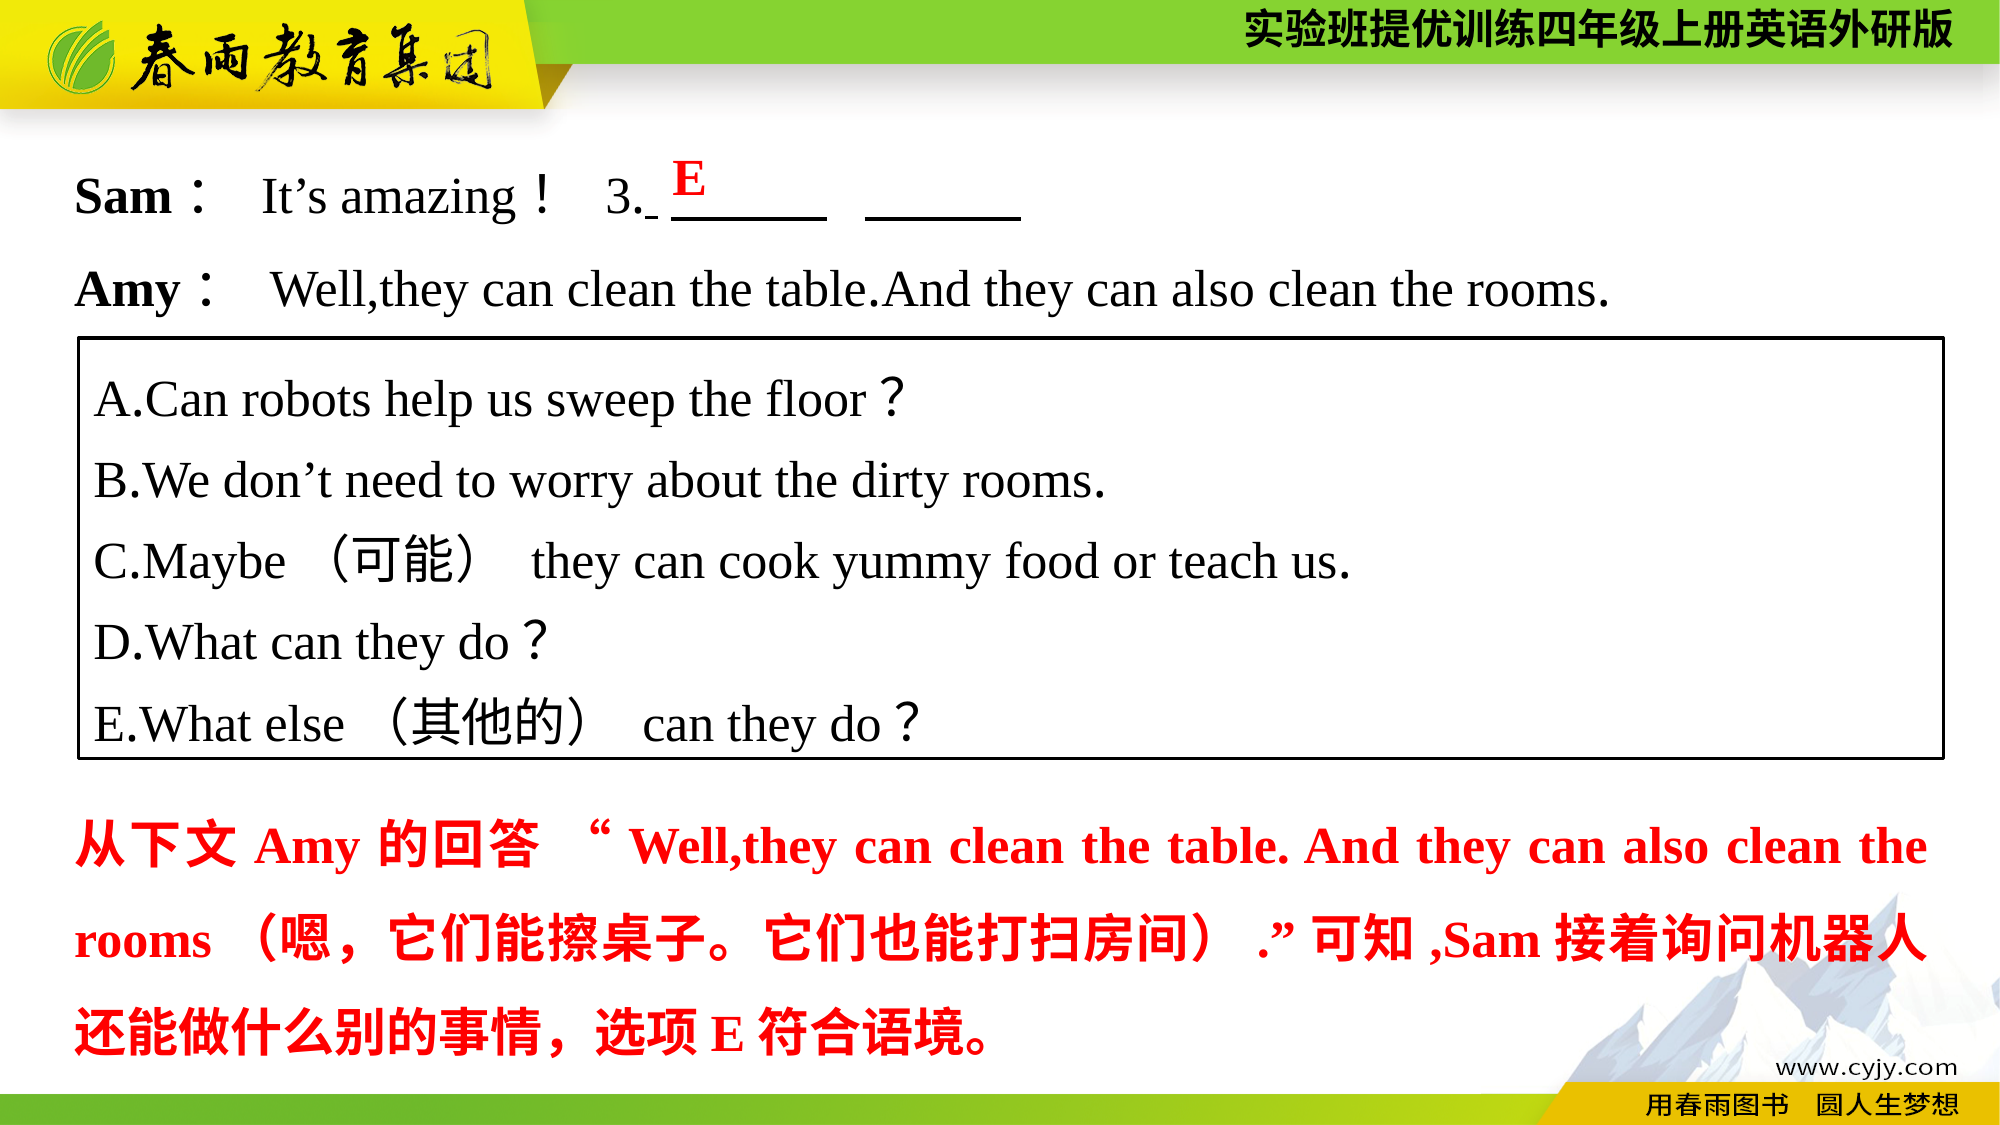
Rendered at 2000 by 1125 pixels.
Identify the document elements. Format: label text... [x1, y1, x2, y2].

text_box E [657, 135, 723, 214]
text_box A.Can robots help us sweep the floor？ B.We don’t need to worry about the dirty rooms. C.Maybe（可能） they can cook yummy food or teach us. D.What can they do？ E.What else（其他的） can they do？ [78, 337, 1944, 759]
text_box 从下文Amy的回答 “Well,they can clean the table. And they can also clean the rooms（嗯，它们能擦桌子。它们也能打扫房间）.”可知,Sam接着询问机器人还能做什么别的事情，选项E符合语境。 [59, 772, 1944, 1070]
picture [0, 0, 2000, 1125]
list Sam： It’s amazing！ 3. . Amy： Well,they can clean the table.And they can also clean the rooms. [59, 122, 1944, 315]
